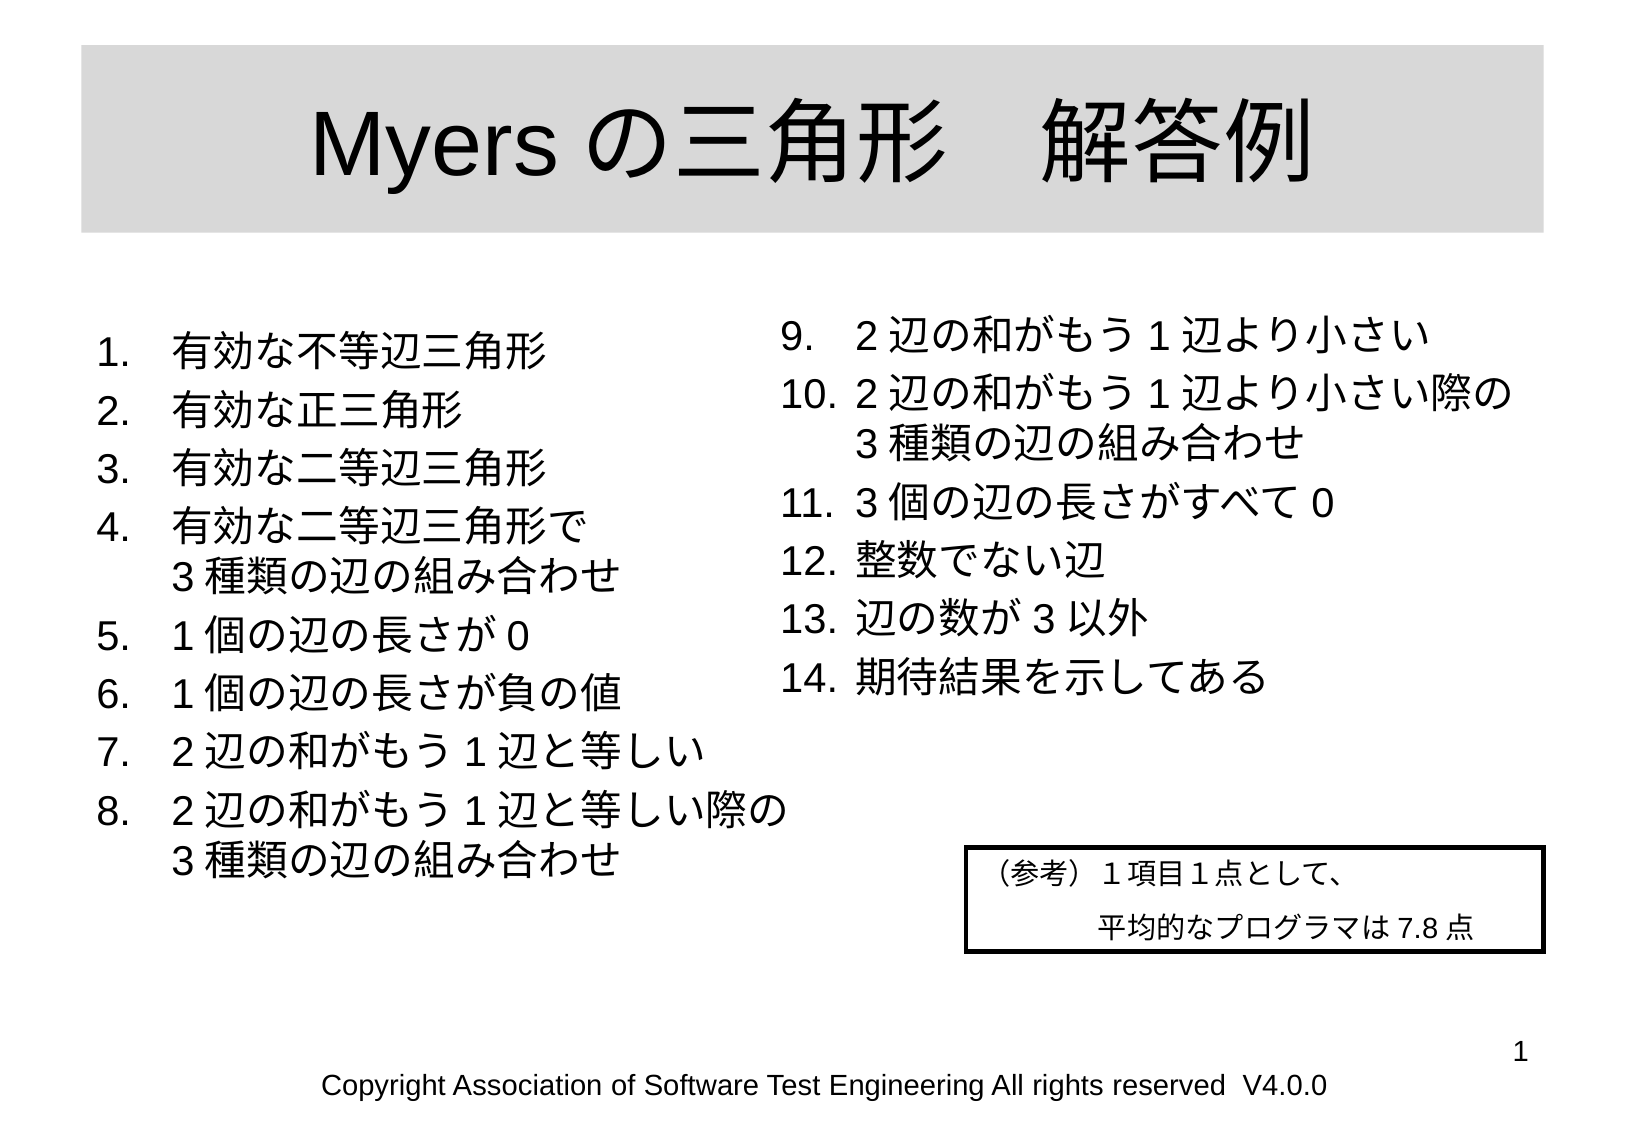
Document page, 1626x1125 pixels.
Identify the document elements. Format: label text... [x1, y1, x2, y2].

text_box ‹#› [1164, 1024, 1544, 1103]
footer Copyright Association of Software Test Engineering All rights reserved V4.0.0 [233, 1058, 1164, 1103]
title Myersの三角形 解答例 [81, 45, 1544, 200]
list 有効な不等辺三角形 有効な正三角形 有効な二等辺三角形 有効な二等辺三角形で 3種類の辺の組み合わせ 1個の辺の長さが0 1個の辺の長さが負の値 2辺の和がもう1辺と等しい 2辺の和がもう1辺と等しい際の 3種類の辺の組み合わせ [81, 200, 765, 944]
list 2辺の和がもう1辺より小さい 2辺の和がもう1辺より小さい際の 3種類の辺の組み合わせ 3個の辺の長さがすべて0 整数でない辺 辺の数が3以外 期待結果を示してある [765, 184, 1625, 960]
